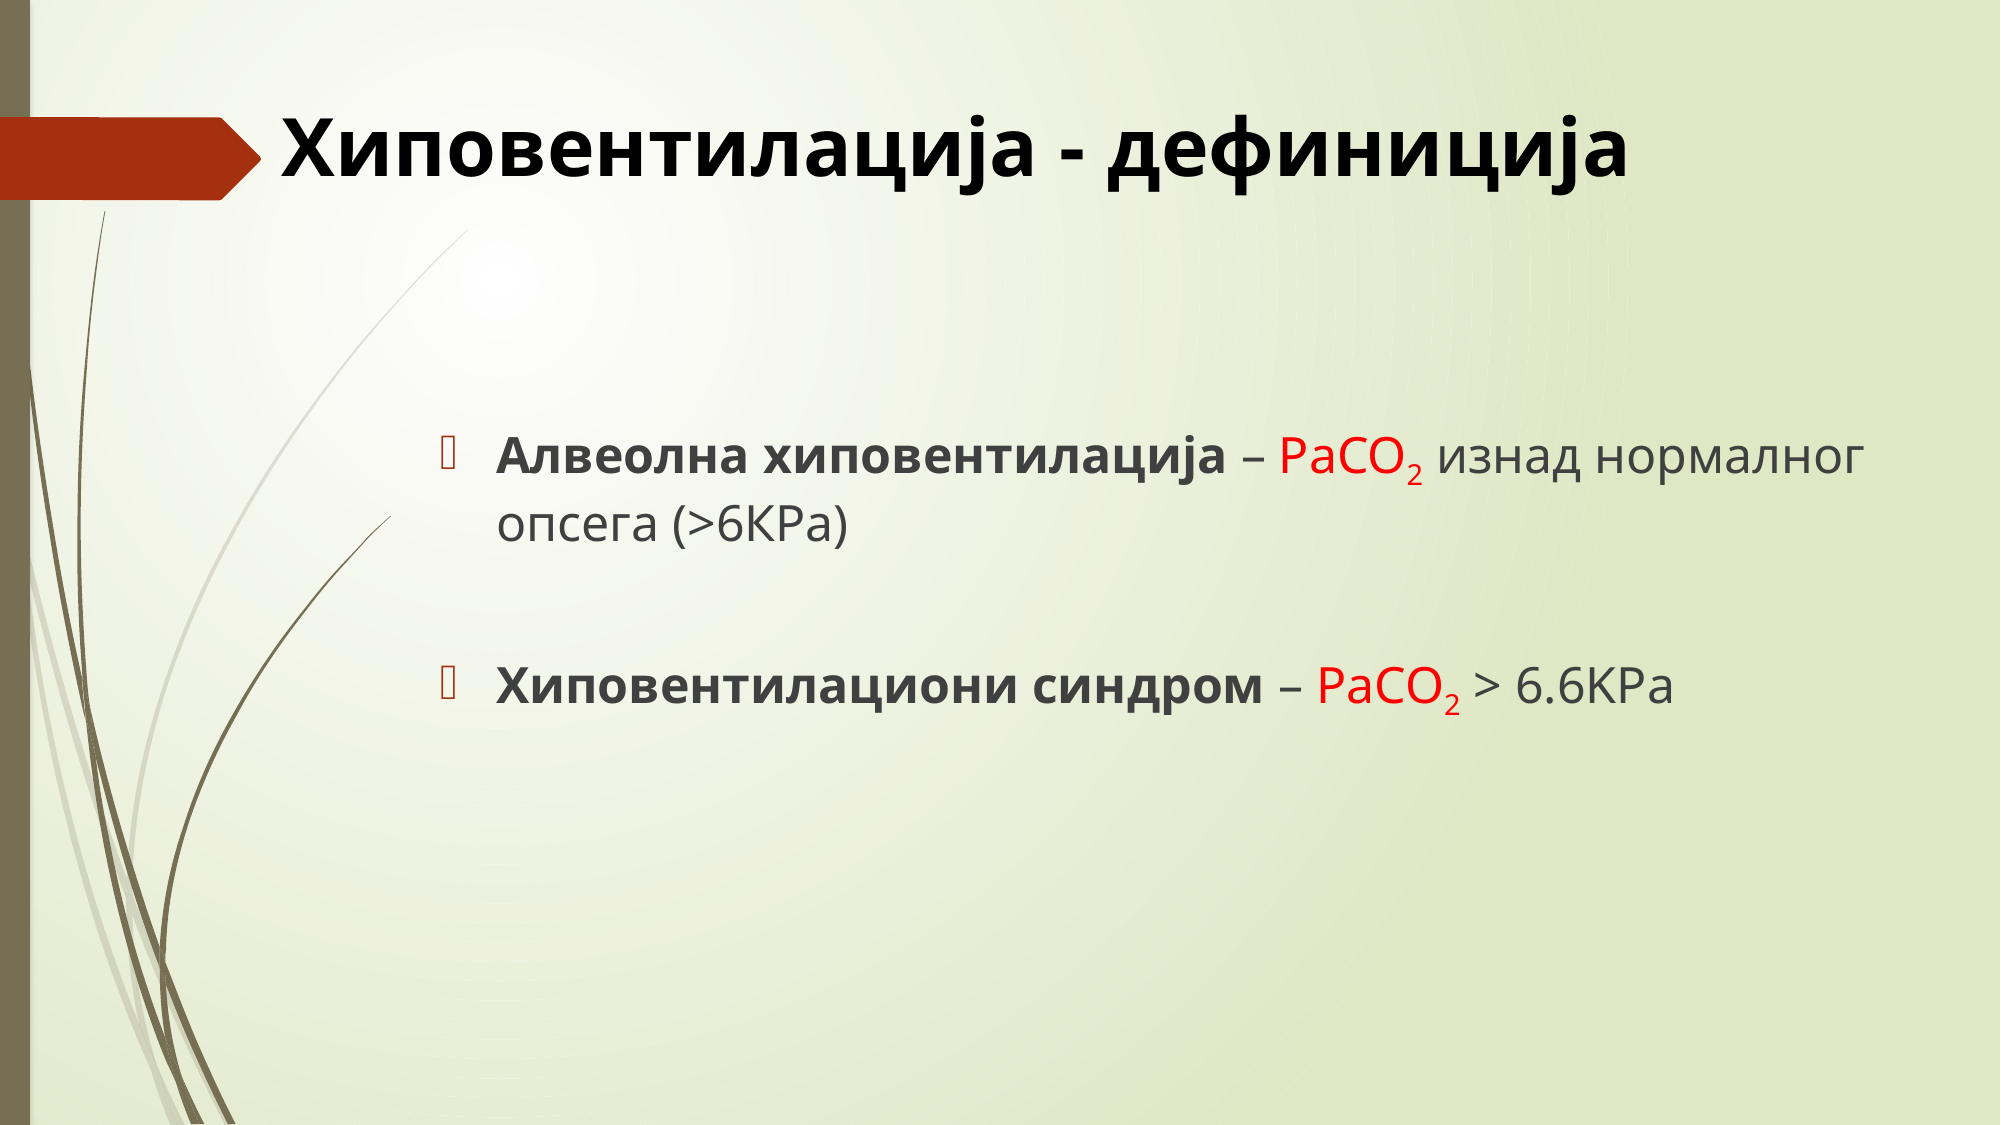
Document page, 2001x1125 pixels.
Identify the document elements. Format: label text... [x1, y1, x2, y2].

title Хиповентилација - дефиниција [266, 88, 1743, 276]
list Алвеолна хиповентилација – PaCO2 изнад нормалног опсега (>6КPа) Хиповентилациони синдром – PaCO2 > 6.6KPa [424, 350, 1888, 988]
